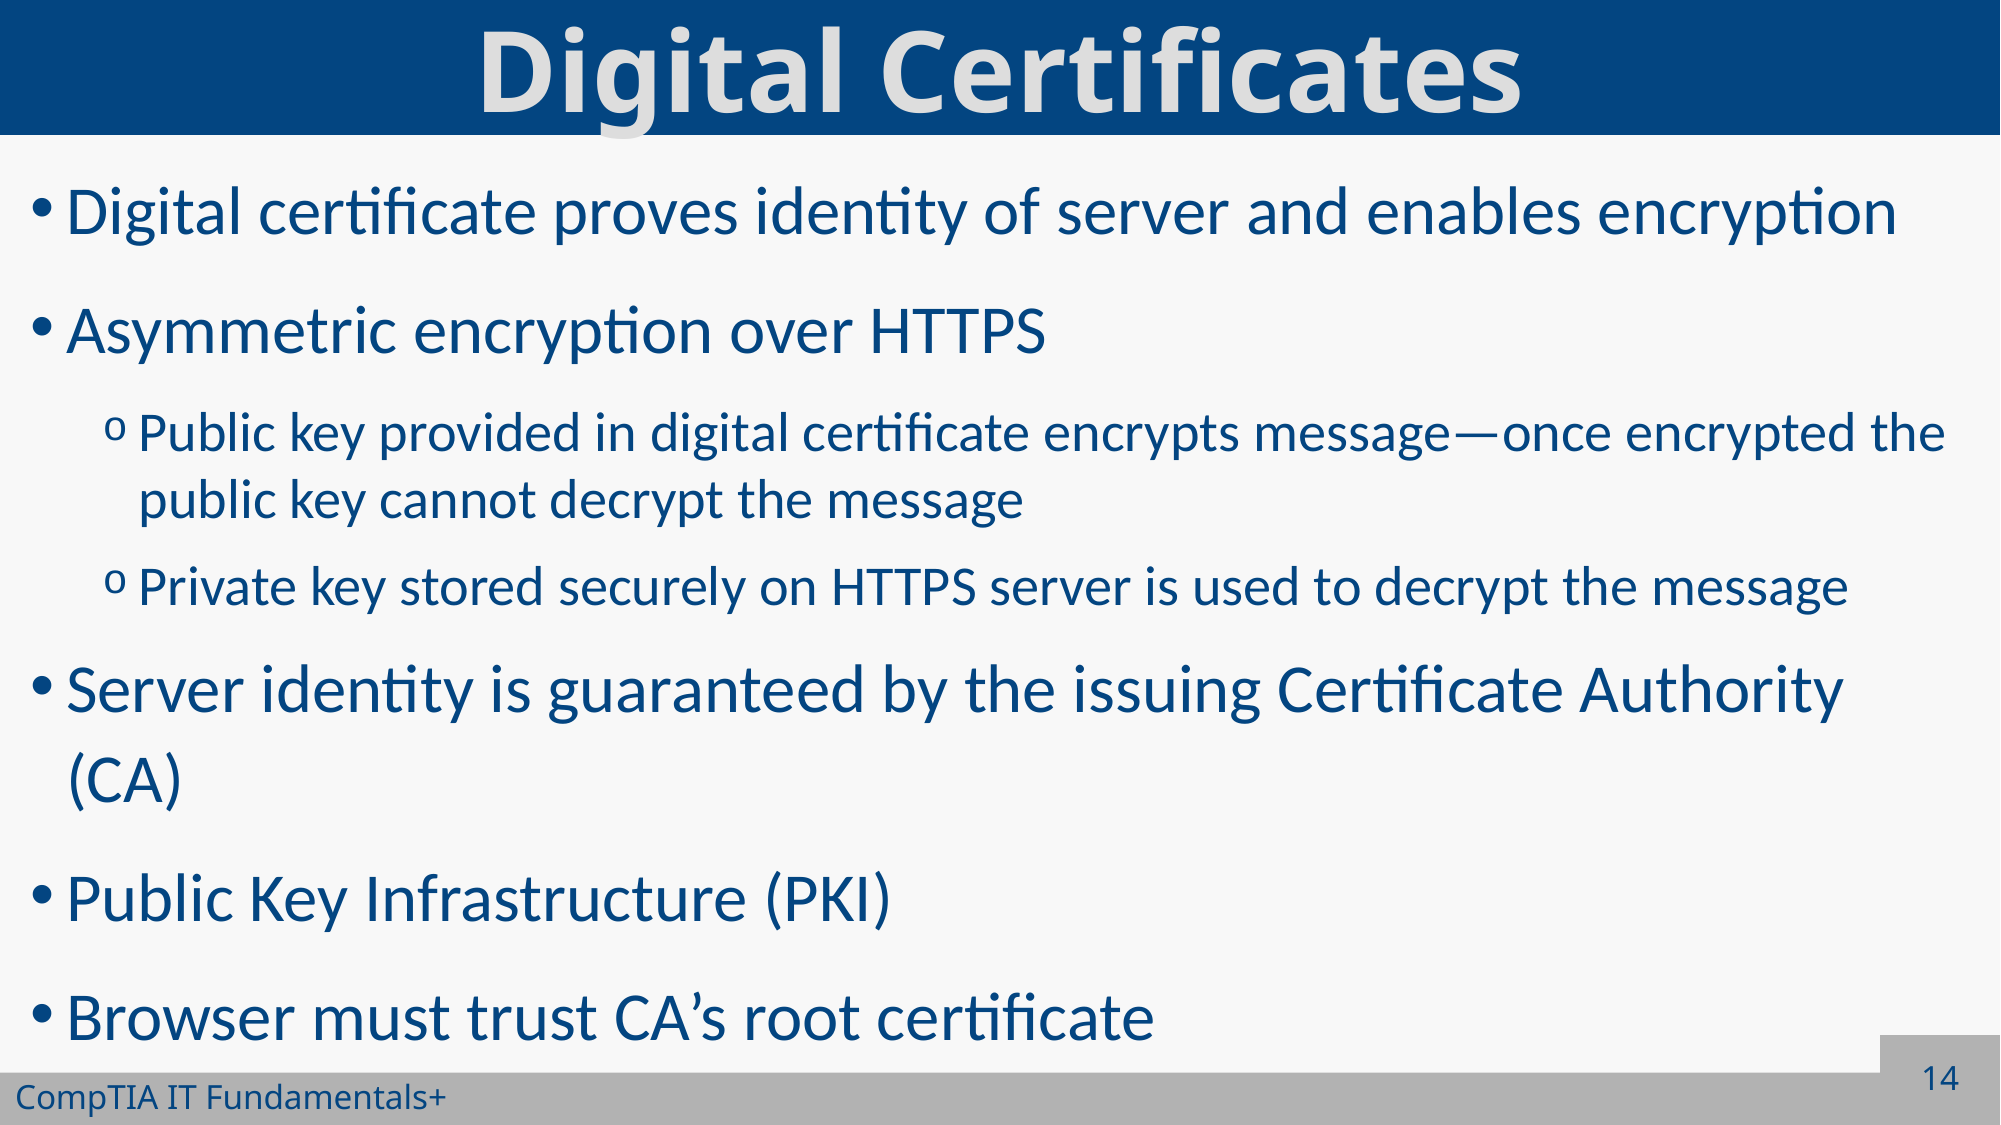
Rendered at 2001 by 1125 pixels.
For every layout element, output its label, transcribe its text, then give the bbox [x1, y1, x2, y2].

slide_number 14 [1880, 1035, 2000, 1125]
list Digital certificate proves identity of server and enables encryption Asymmetric encryption over HTTPS Public key provided in digital certificate encrypts message—once encrypted the public key cannot decrypt the message Private key stored securely on HTTPS server is used to decrypt the message Server identity is guaranteed by the issuing Certificate Authority (CA) Public Key Infrastructure (PKI) Browser must trust CA’s root certificate [15, 149, 1980, 1065]
title Digital Certificates [0, 0, 2000, 135]
footer CompTIA IT Fundamentals+ [0, 1072, 1880, 1125]
